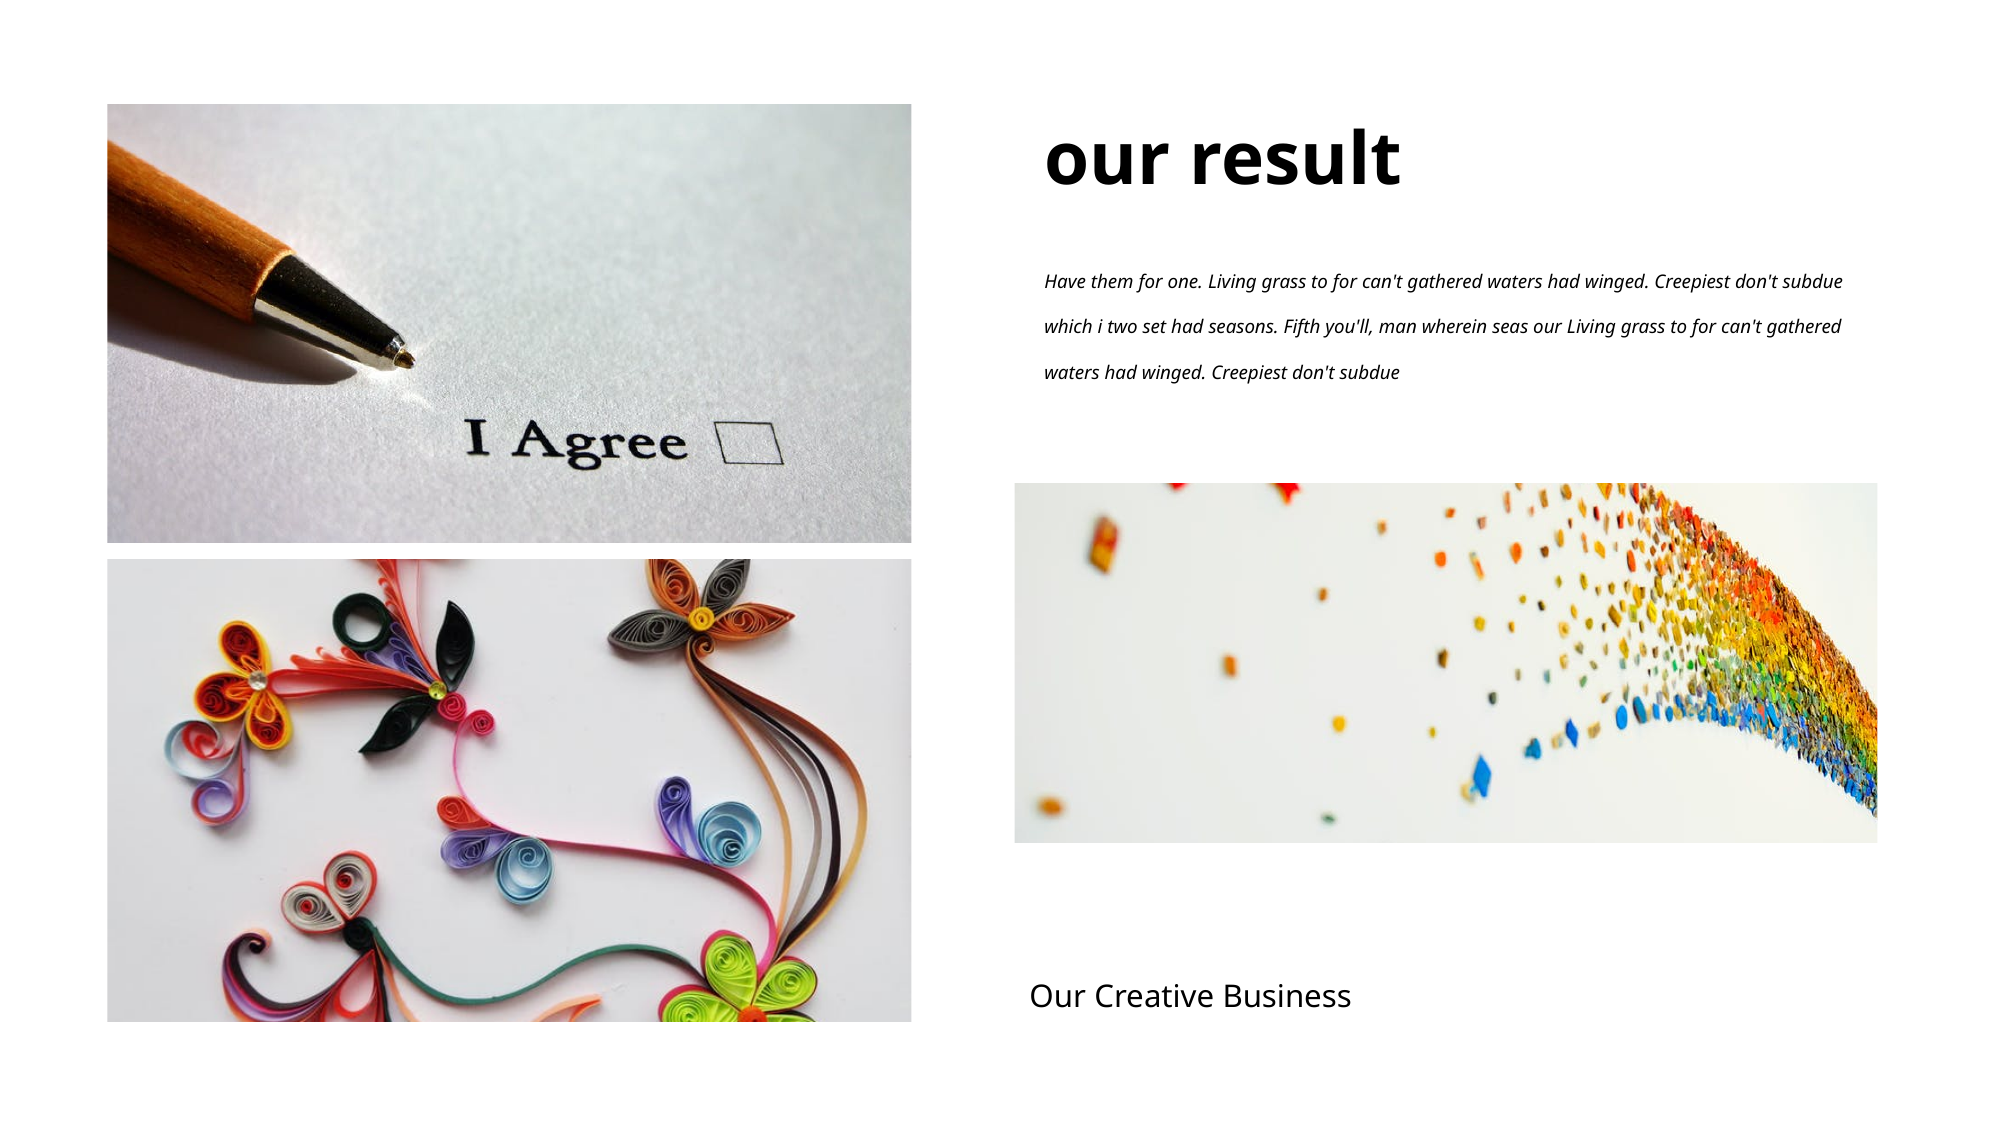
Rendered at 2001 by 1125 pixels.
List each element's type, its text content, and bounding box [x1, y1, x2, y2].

text_box Our Creative Business [1014, 968, 1415, 1022]
picture [1014, 483, 1878, 843]
picture [107, 104, 912, 543]
picture [107, 559, 912, 1022]
text_box our result [1029, 103, 1457, 206]
text_box Have them for one. Living grass to for can't gathered waters had winged. Creepiest don't subdue which i two set had seasons. Fifth you'll, man wherein seas our Living grass to for can't gathered waters had winged. Creepiest don't subdue [1029, 238, 1893, 391]
